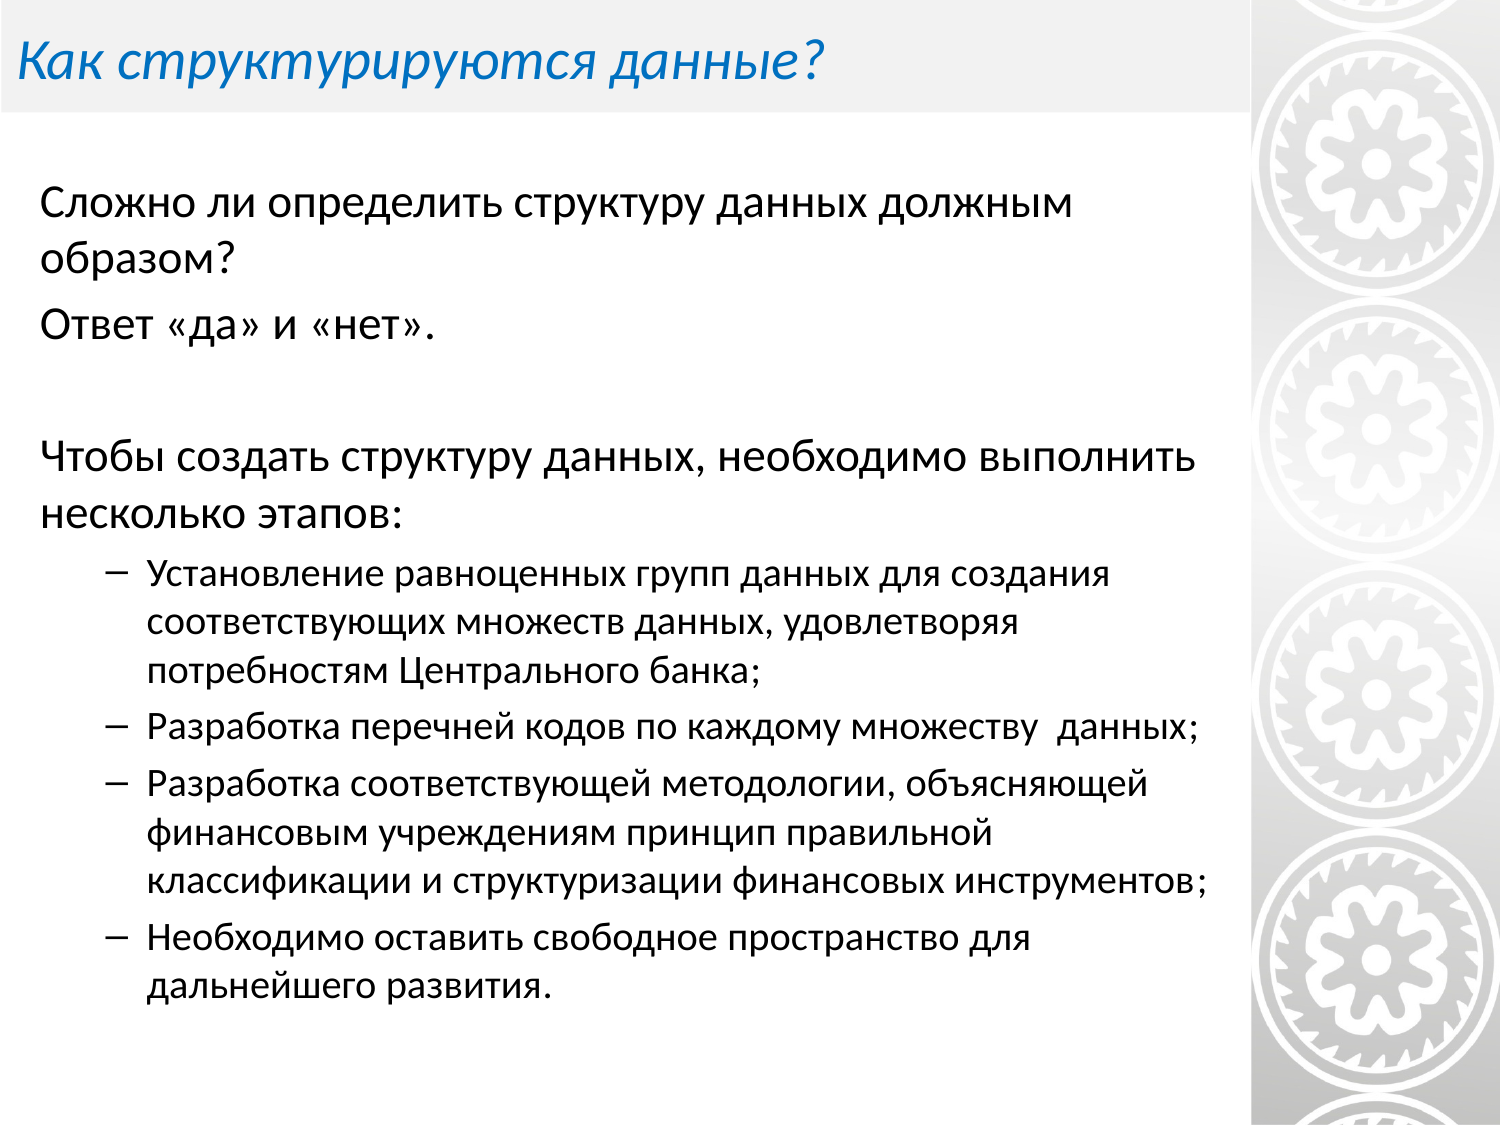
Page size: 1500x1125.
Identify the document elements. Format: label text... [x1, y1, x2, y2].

picture [0, 0, 1500, 1125]
list Сложно ли определить структуру данных должным образом? Ответ «да» и «нет». Чтобы создать структуру данных, необходимо выполнить несколько этапов: Установление равноценных групп данных для создания соответствующих множеств данных, удовлетворяя потребностям Центрального банка; Разработка перечней кодов по каждому множеству данных; Разработка соответствующей методологии, объясняющей финансовым учреждениям принцип правильной классификации и структуризации финансовых инструментов; Необходимо оставить свободное пространство для дальнейшего развития. [24, 162, 1250, 1063]
title Как структурируются данные? [1, 0, 1250, 113]
